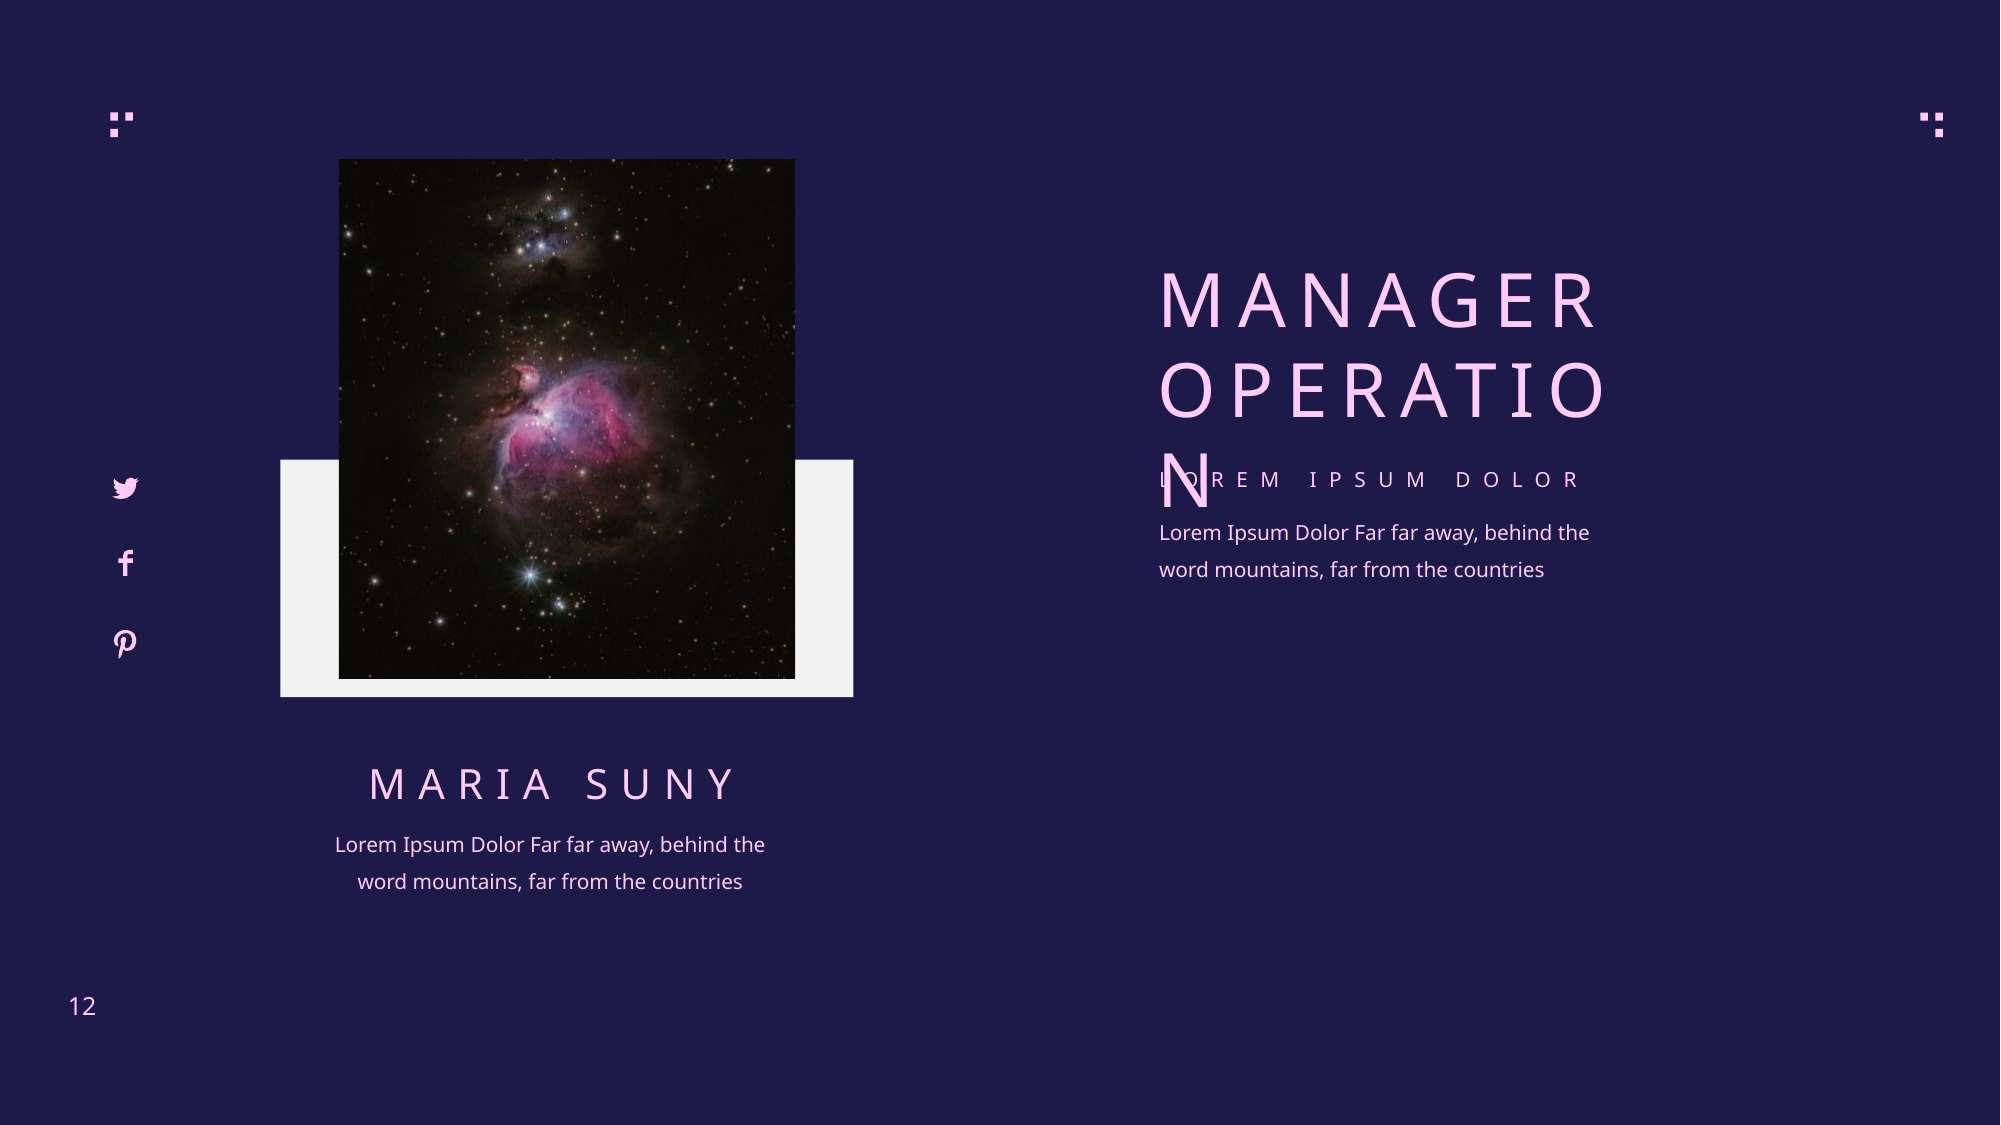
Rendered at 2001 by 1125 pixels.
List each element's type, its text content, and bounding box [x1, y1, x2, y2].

text_box MARIA SUNY [305, 750, 796, 811]
text_box MANAGER OPERATION [1098, 245, 1672, 531]
text_box Lorem Ipsum Dolor Far far away, behind the word mountains, far from the countries [305, 811, 796, 902]
picture [338, 159, 796, 679]
text_box [279, 458, 854, 698]
text_box Lorem Ipsum Dolor Far far away, behind the word mountains, far from the countries [1144, 499, 1635, 590]
text_box LOREM IPSUM DOLOR [1144, 459, 1635, 499]
